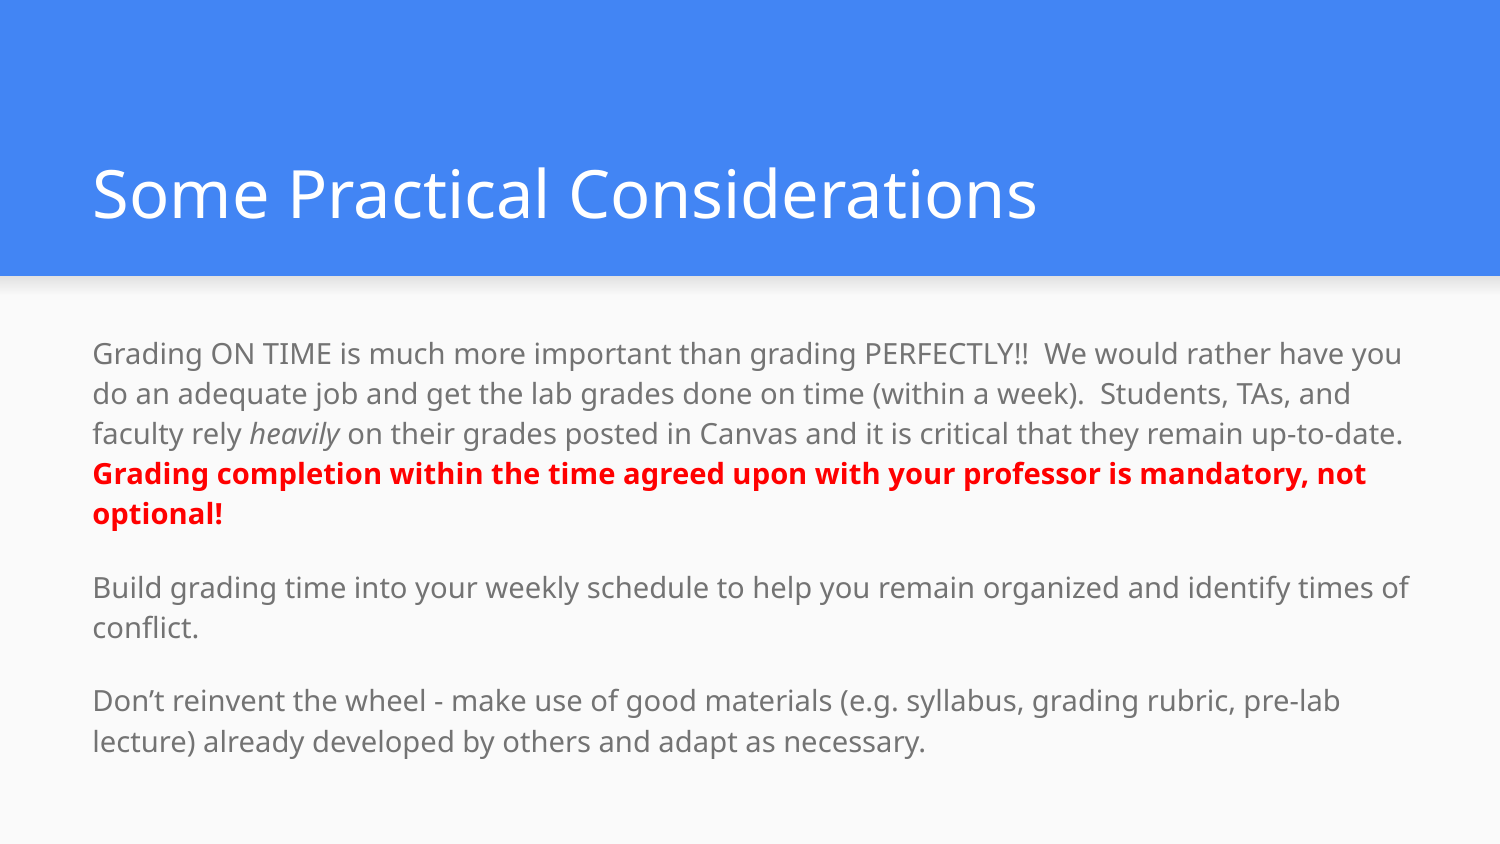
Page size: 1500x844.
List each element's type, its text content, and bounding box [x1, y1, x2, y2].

title Some Practical Considerations [77, 121, 1427, 248]
list Grading ON TIME is much more important than grading PERFECTLY!! We would rather have you do an adequate job and get the lab grades done on time (within a week). Students, TAs, and faculty rely heavily on their grades posted in Canvas and it is critical that they remain up-to-date. Grading completion within the time agreed upon with your professor is mandatory, not optional! Build grading time into your weekly schedule to help you remain organized and identify times of conflict. Don’t reinvent the wheel - make use of good materials (e.g. syllabus, grading rubric, pre-lab lecture) already developed by others and adapt as necessary. [77, 314, 1435, 816]
